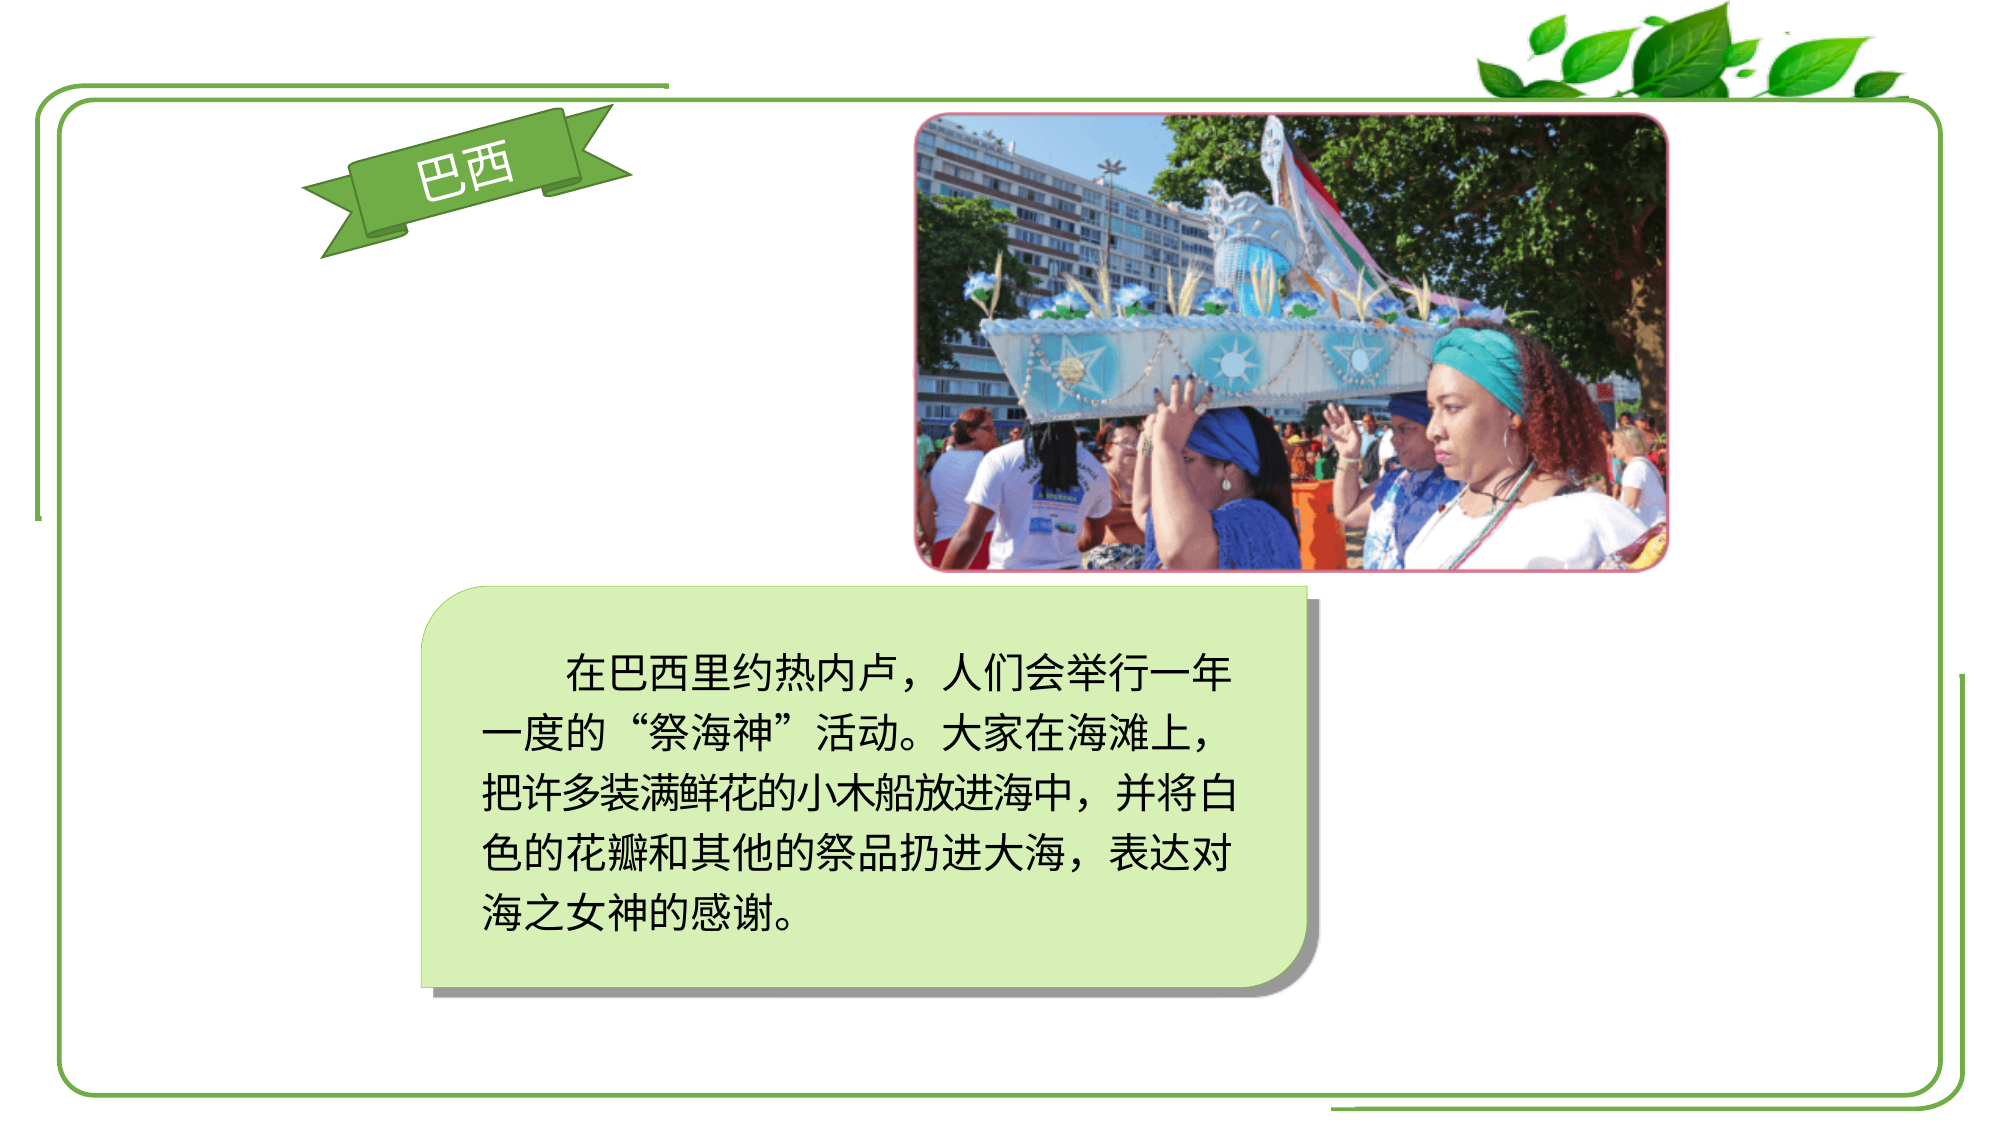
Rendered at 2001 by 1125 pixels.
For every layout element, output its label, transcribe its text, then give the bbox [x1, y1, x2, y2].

text_box 在巴西里约热内卢，人们会举行一年一度的“祭海神”活动。大家在海滩上，把许多装满鲜花的小木船放进海中，并将白色的花瓣和其他的祭品扔进大海，表达对海之女神的感谢。 [420, 585, 1309, 989]
picture [1476, 0, 1909, 97]
picture [912, 112, 1671, 573]
text_box 巴西 [303, 105, 631, 258]
